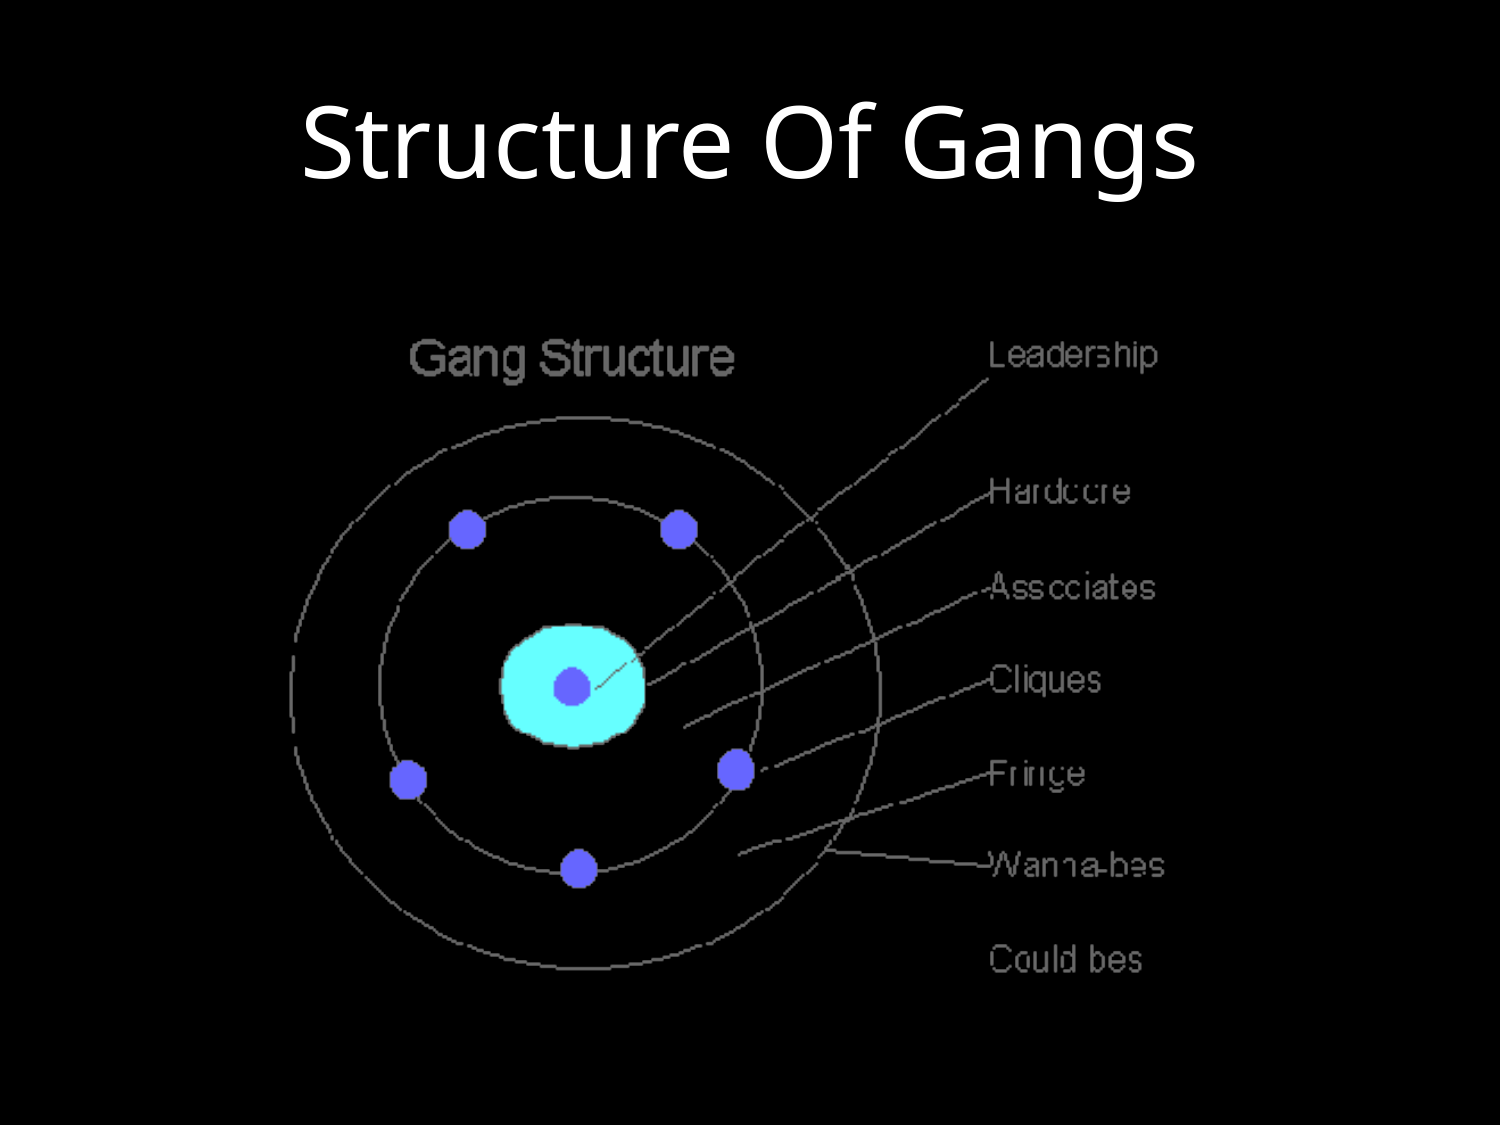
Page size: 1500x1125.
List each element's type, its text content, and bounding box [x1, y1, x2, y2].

title Structure Of Gangs [75, 45, 1425, 233]
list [277, 290, 1187, 1000]
